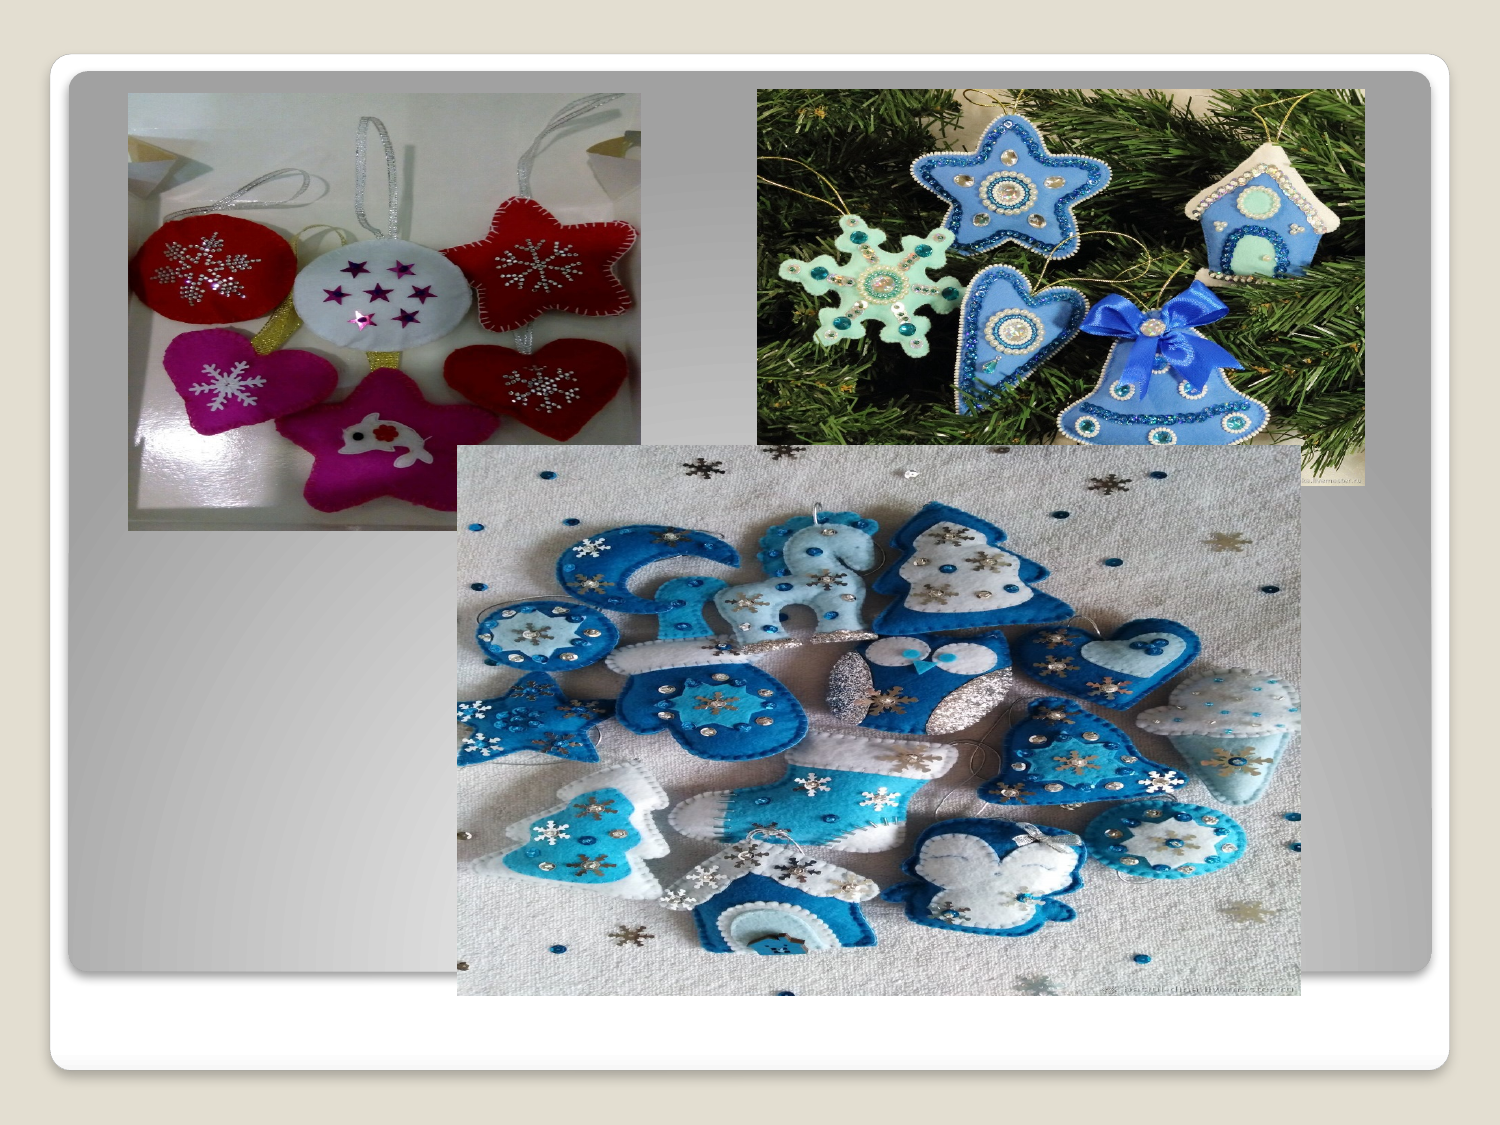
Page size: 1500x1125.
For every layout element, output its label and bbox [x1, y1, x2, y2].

picture [456, 89, 1365, 997]
list [128, 93, 641, 531]
